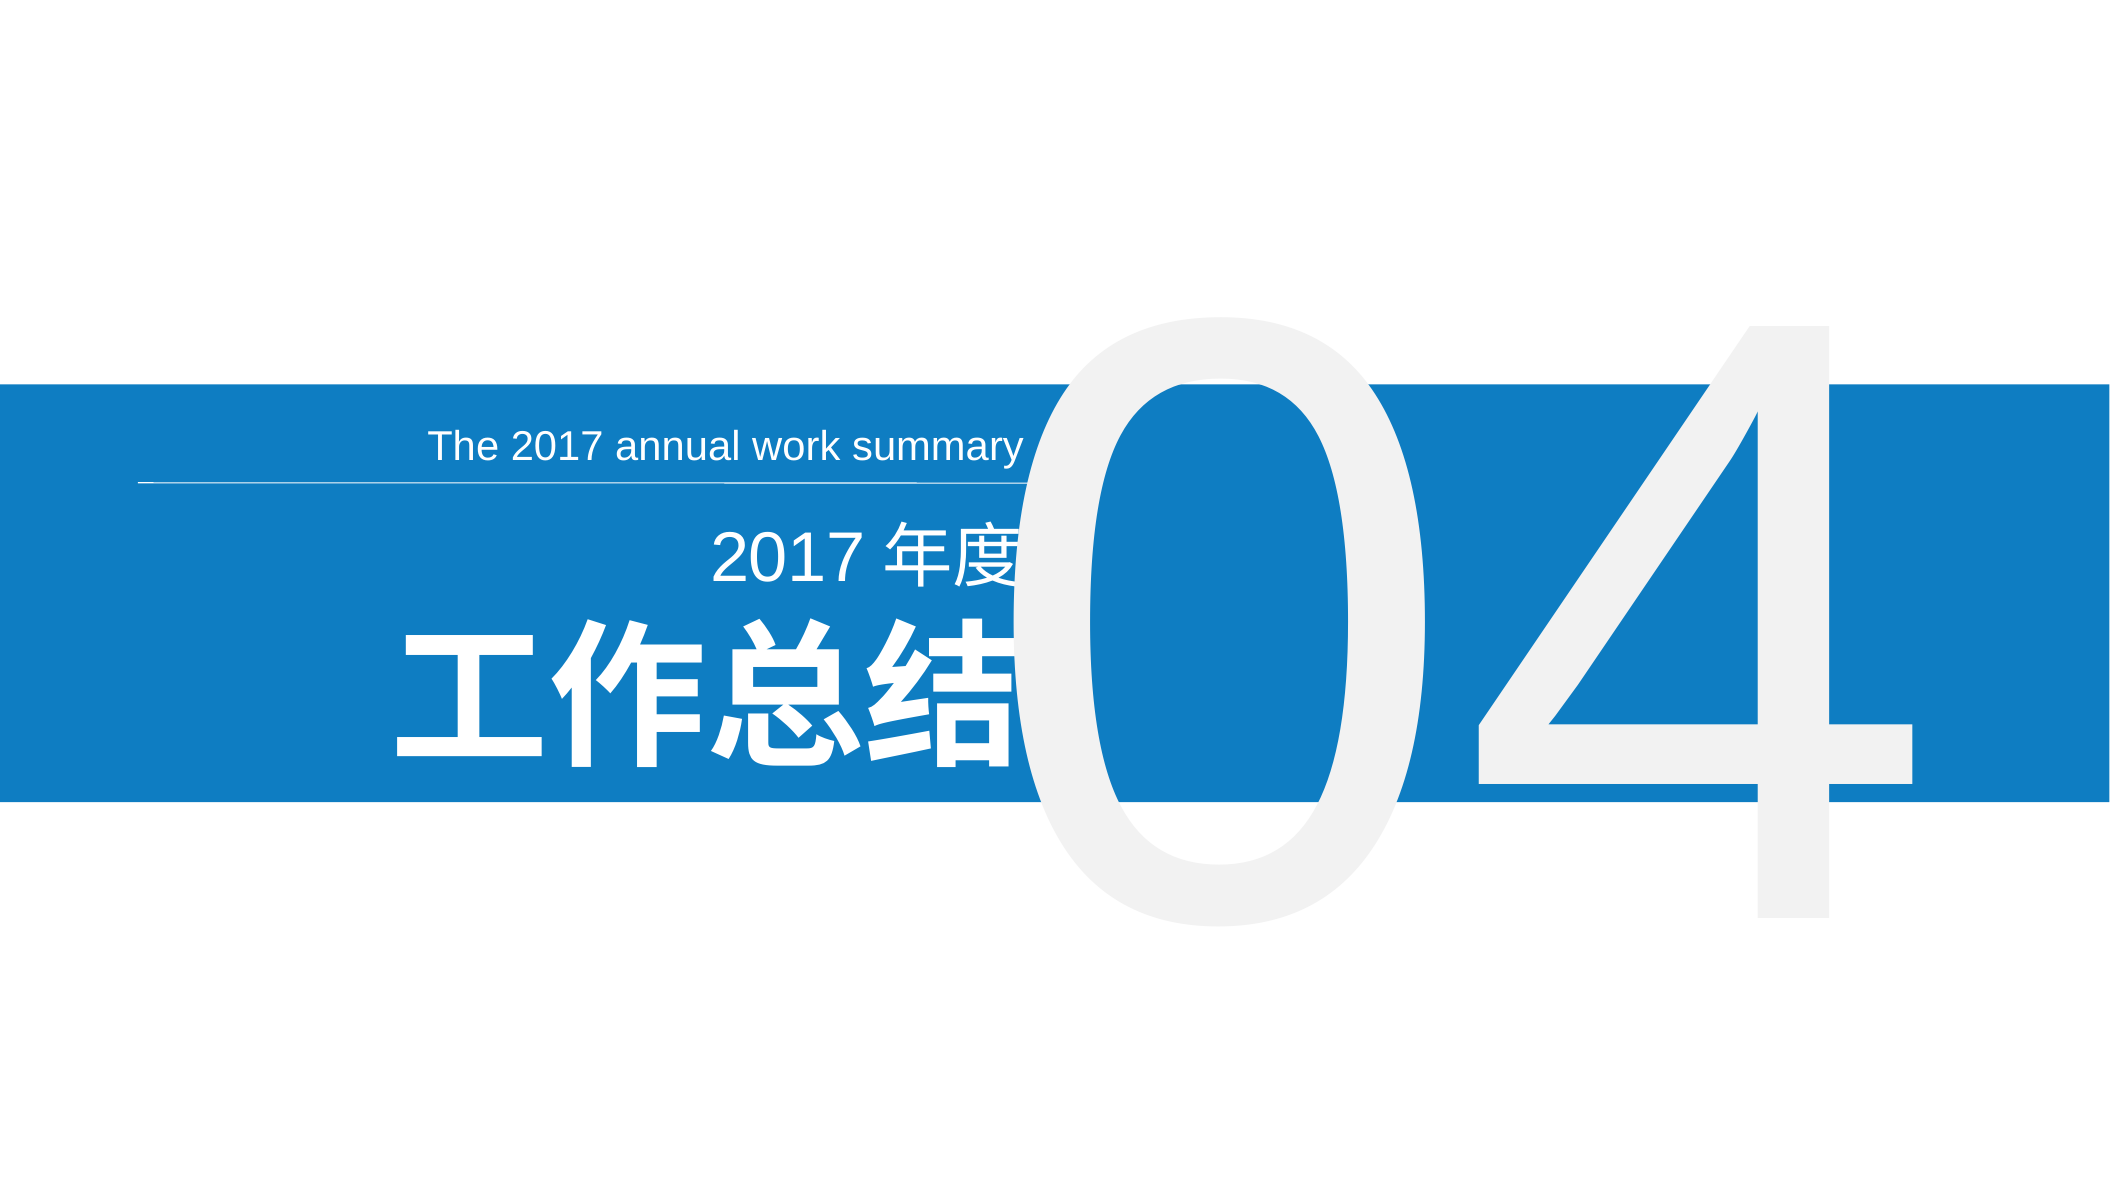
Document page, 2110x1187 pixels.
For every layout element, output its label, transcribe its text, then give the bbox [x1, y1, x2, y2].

text_box 04 [965, 50, 1953, 1098]
text_box The 2017 annual work summary [412, 411, 965, 476]
text_box [0, 384, 965, 803]
text_box 2017年度 工作总结 [375, 503, 965, 793]
text_box [1953, 384, 2110, 803]
